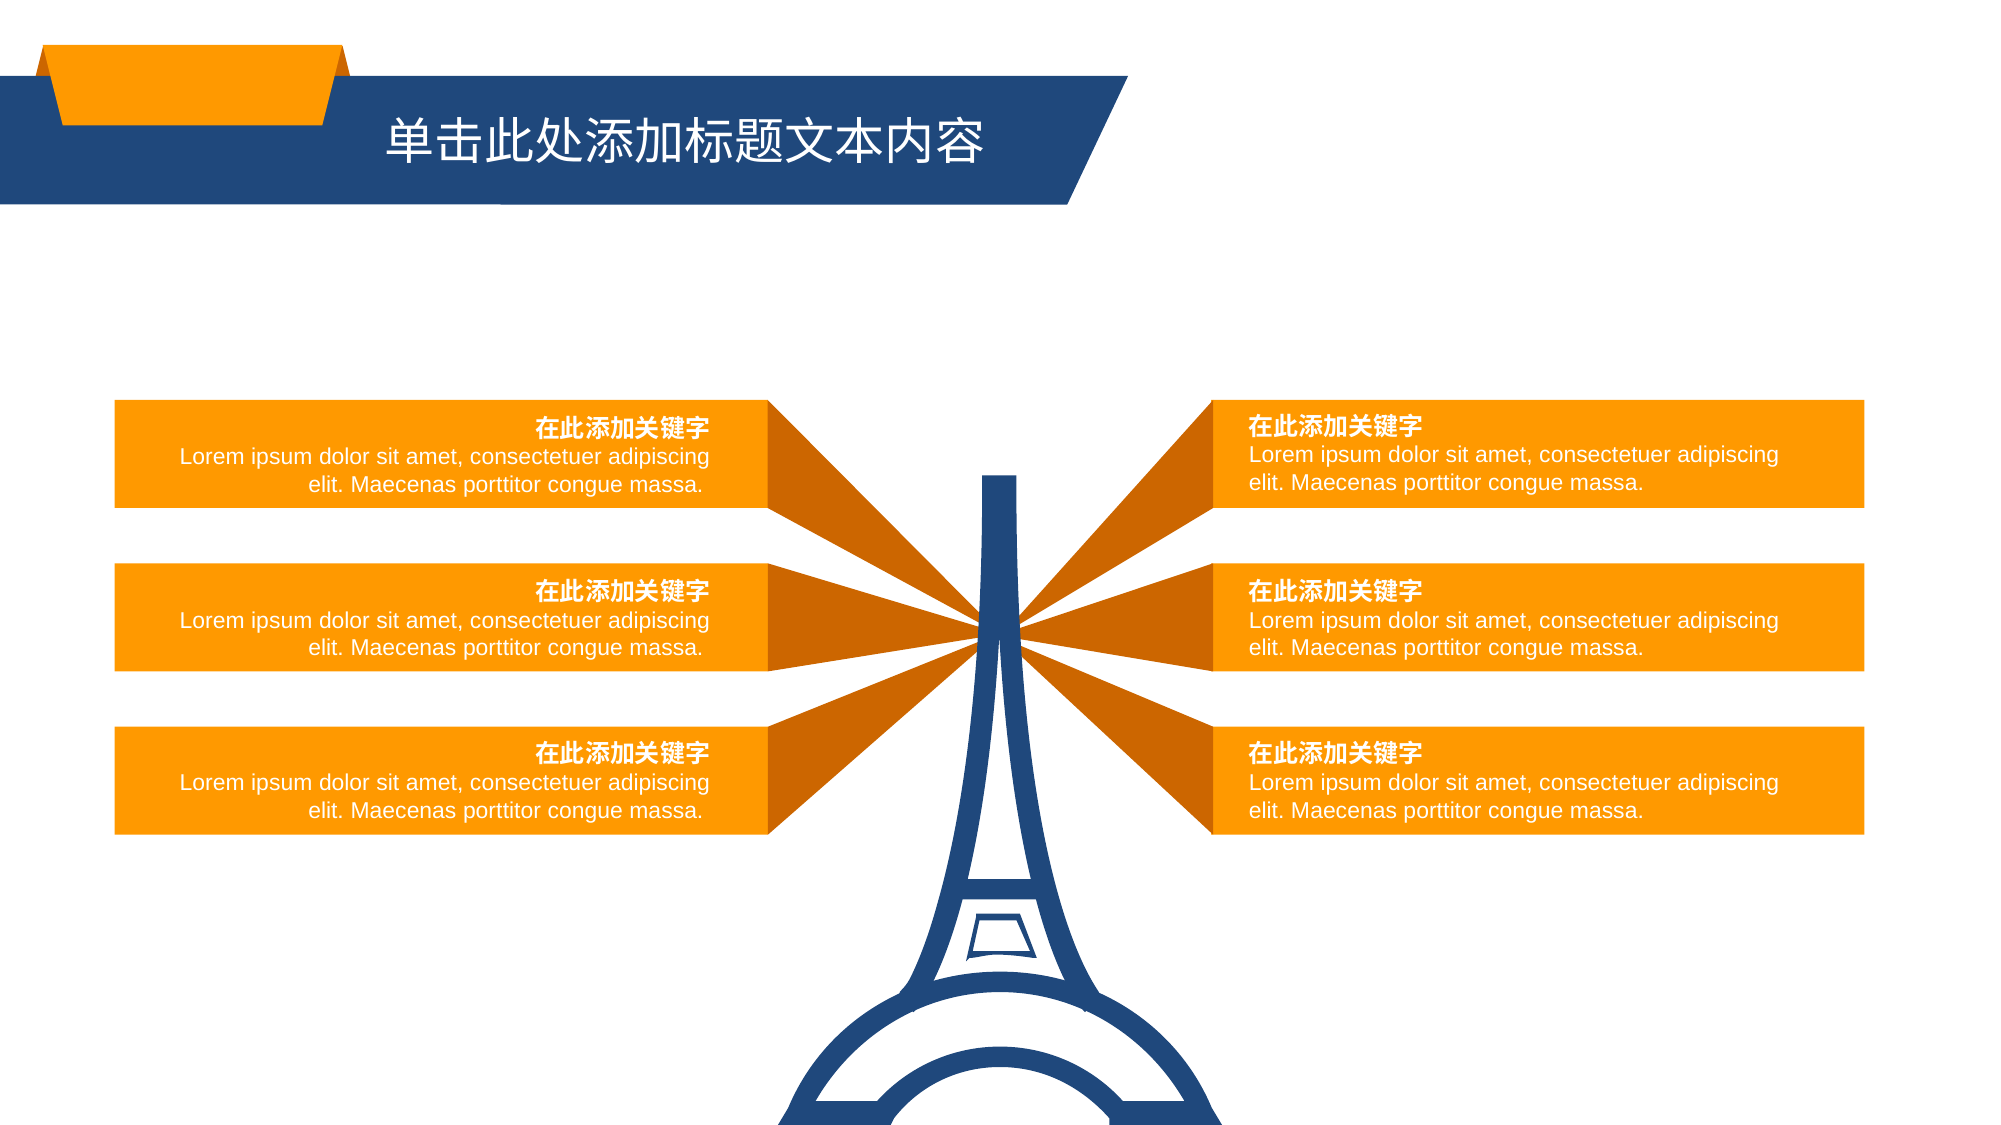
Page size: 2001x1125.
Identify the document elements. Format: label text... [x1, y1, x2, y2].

text_box [1144, 397, 1215, 475]
text_box [766, 397, 844, 515]
text_box [1223, 562, 1865, 672]
text_box [35, 47, 48, 74]
text_box 在此添加关键字 Lorem ipsum dolor sit amet, consectetuer adipiscing elit. Maecenas porttitor congue massa. [1228, 565, 1819, 671]
text_box [766, 561, 777, 673]
text_box [337, 47, 351, 74]
text_box [114, 726, 766, 836]
text_box 在此添加关键字 Lorem ipsum dolor sit amet, consectetuer adipiscing elit. Maecenas porttitor congue massa. [140, 402, 731, 507]
text_box [114, 399, 766, 509]
text_box [41, 43, 344, 127]
text_box [114, 562, 766, 672]
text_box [777, 475, 1223, 1125]
text_box [0, 74, 1130, 206]
text_box 在此添加关键字 Lorem ipsum dolor sit amet, consectetuer adipiscing elit. Maecenas porttitor congue massa. [140, 727, 731, 833]
text_box 在此添加关键字 Lorem ipsum dolor sit amet, consectetuer adipiscing elit. Maecenas porttitor congue massa. [1228, 727, 1819, 833]
text_box 在此添加关键字 Lorem ipsum dolor sit amet, consectetuer adipiscing elit. Maecenas porttitor congue massa. [140, 565, 731, 671]
text_box [766, 721, 777, 838]
text_box 在此添加关键字 Lorem ipsum dolor sit amet, consectetuer adipiscing elit. Maecenas porttitor congue massa. [1228, 399, 1819, 505]
text_box [1223, 726, 1865, 836]
text_box 单击此处添加标题文本内容 [364, 99, 1006, 180]
text_box [1215, 399, 1865, 509]
